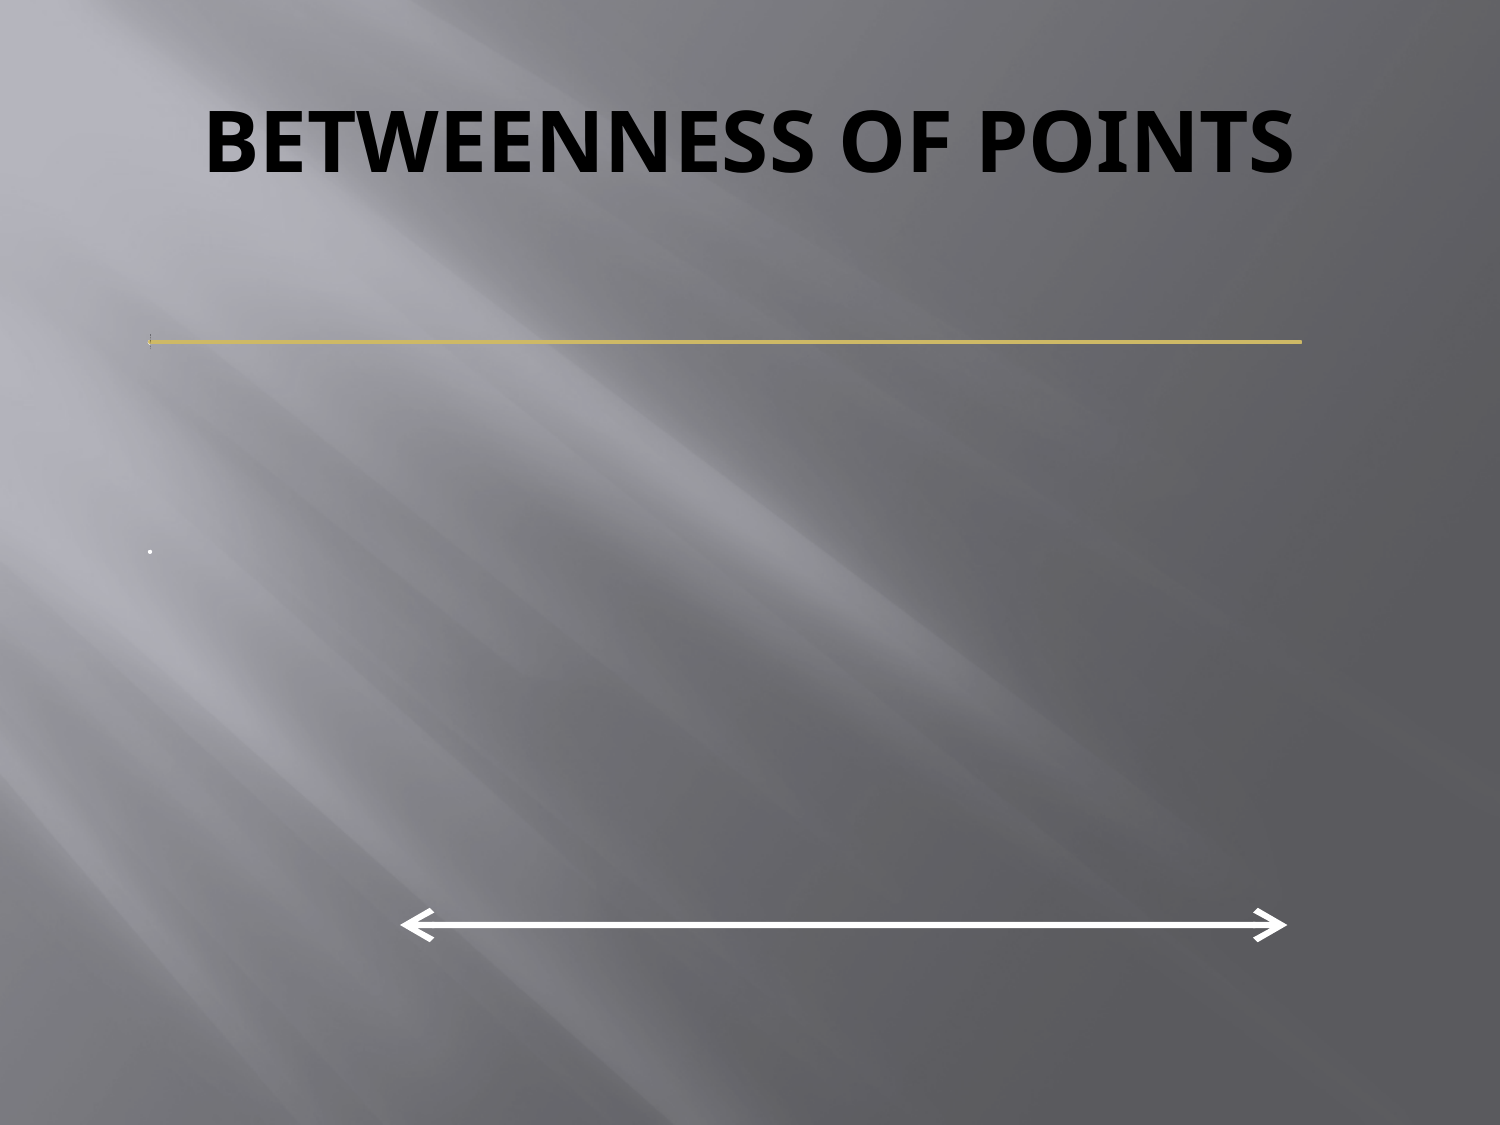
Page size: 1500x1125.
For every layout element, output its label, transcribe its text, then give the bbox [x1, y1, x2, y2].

title BETWEENNESS OF POINTS [75, 45, 1425, 233]
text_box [149, 237, 1301, 657]
text_box [399, 913, 1288, 937]
